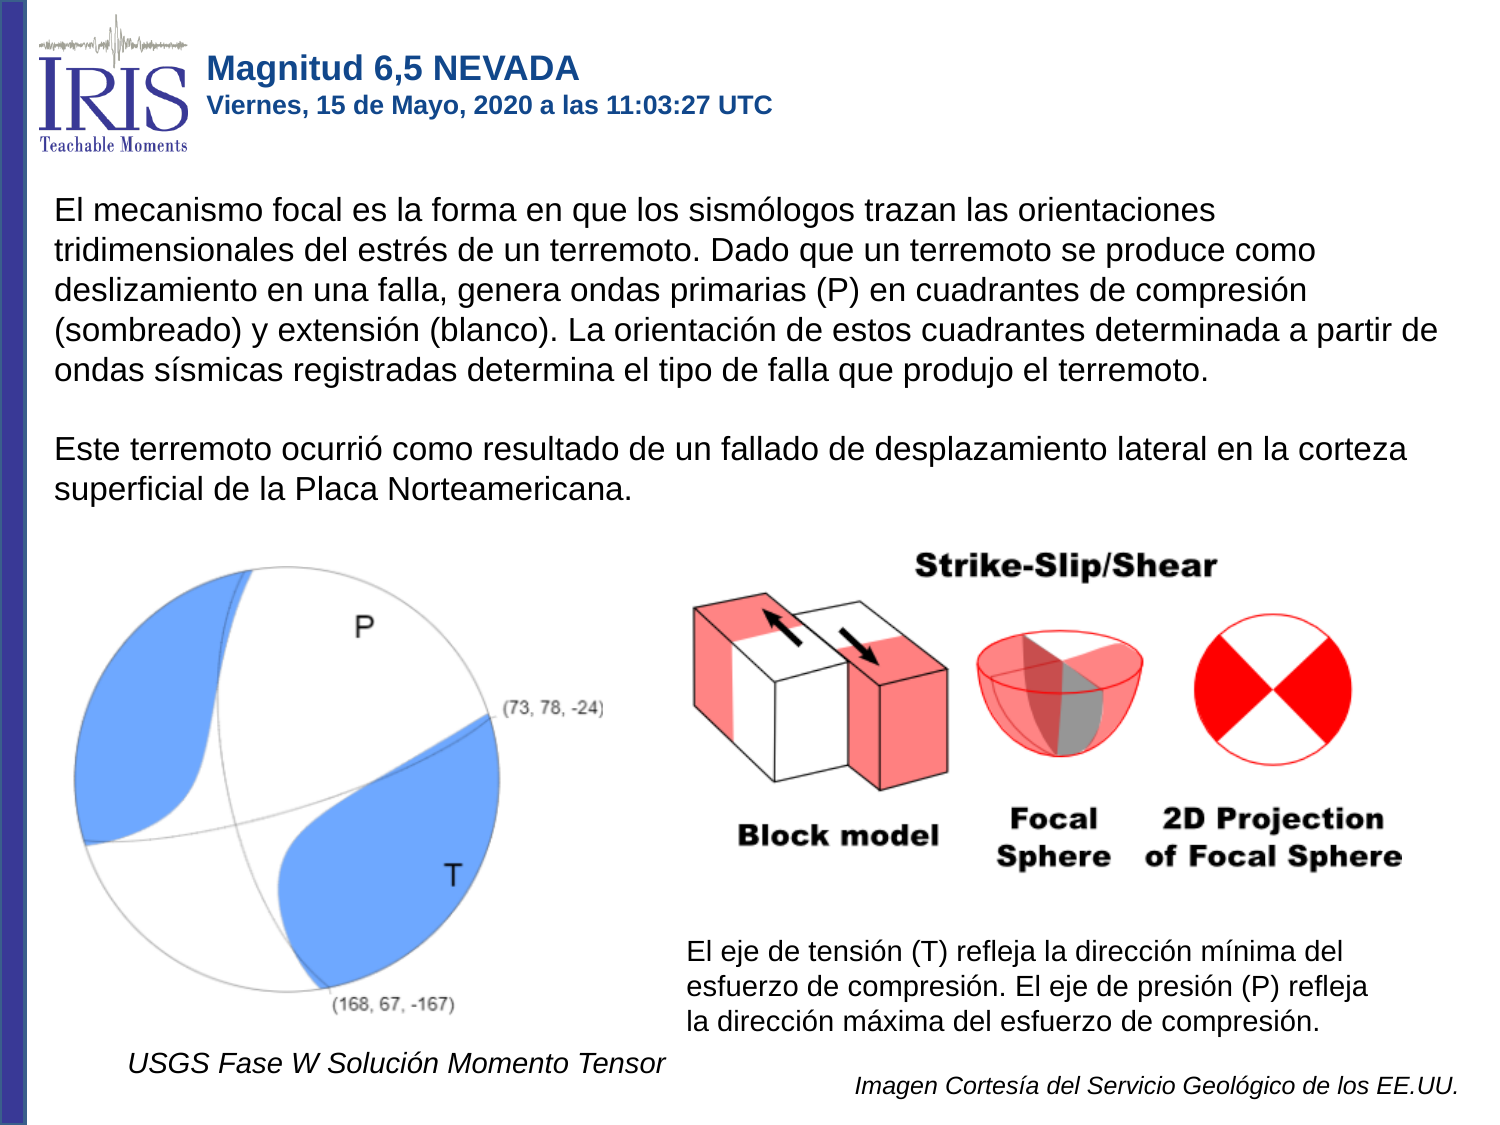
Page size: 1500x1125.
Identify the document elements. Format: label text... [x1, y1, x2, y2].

text_box Imagen Cortesía del Servicio Geológico de los EE.UU. [839, 1061, 1488, 1107]
picture [659, 534, 1402, 894]
picture [39, 12, 188, 165]
text_box [0, 0, 27, 1125]
text_box El eje de tensión (T) refleja la dirección mínima del esfuerzo de compresión. El eje de presión (P) refleja la dirección máxima del esfuerzo de compresión. [671, 924, 1390, 1045]
text_box USGS Fase W Solución Momento Tensor [112, 1037, 694, 1088]
text_box Magnitud 6,5 NEVADA Viernes, 15 de Mayo, 2020 a las 11:03:27 UTC [191, 2, 1488, 128]
text_box El mecanismo focal es la forma en que los sismólogos trazan las orientaciones tridimensionales del estrés de un terremoto. Dado que un terremoto se produce como deslizamiento en una falla, genera ondas primarias (P) en cuadrantes de compresión (sombreado) y extensión (blanco). La orientación de estos cuadrantes determinada a partir de ondas sísmicas registradas determina el tipo de falla que produjo el terremoto. Este terremoto ocurrió como resultado de un fallado de desplazamiento lateral en la corteza superficial de la Placa Norteamericana. [39, 180, 1475, 515]
picture [70, 566, 615, 1026]
